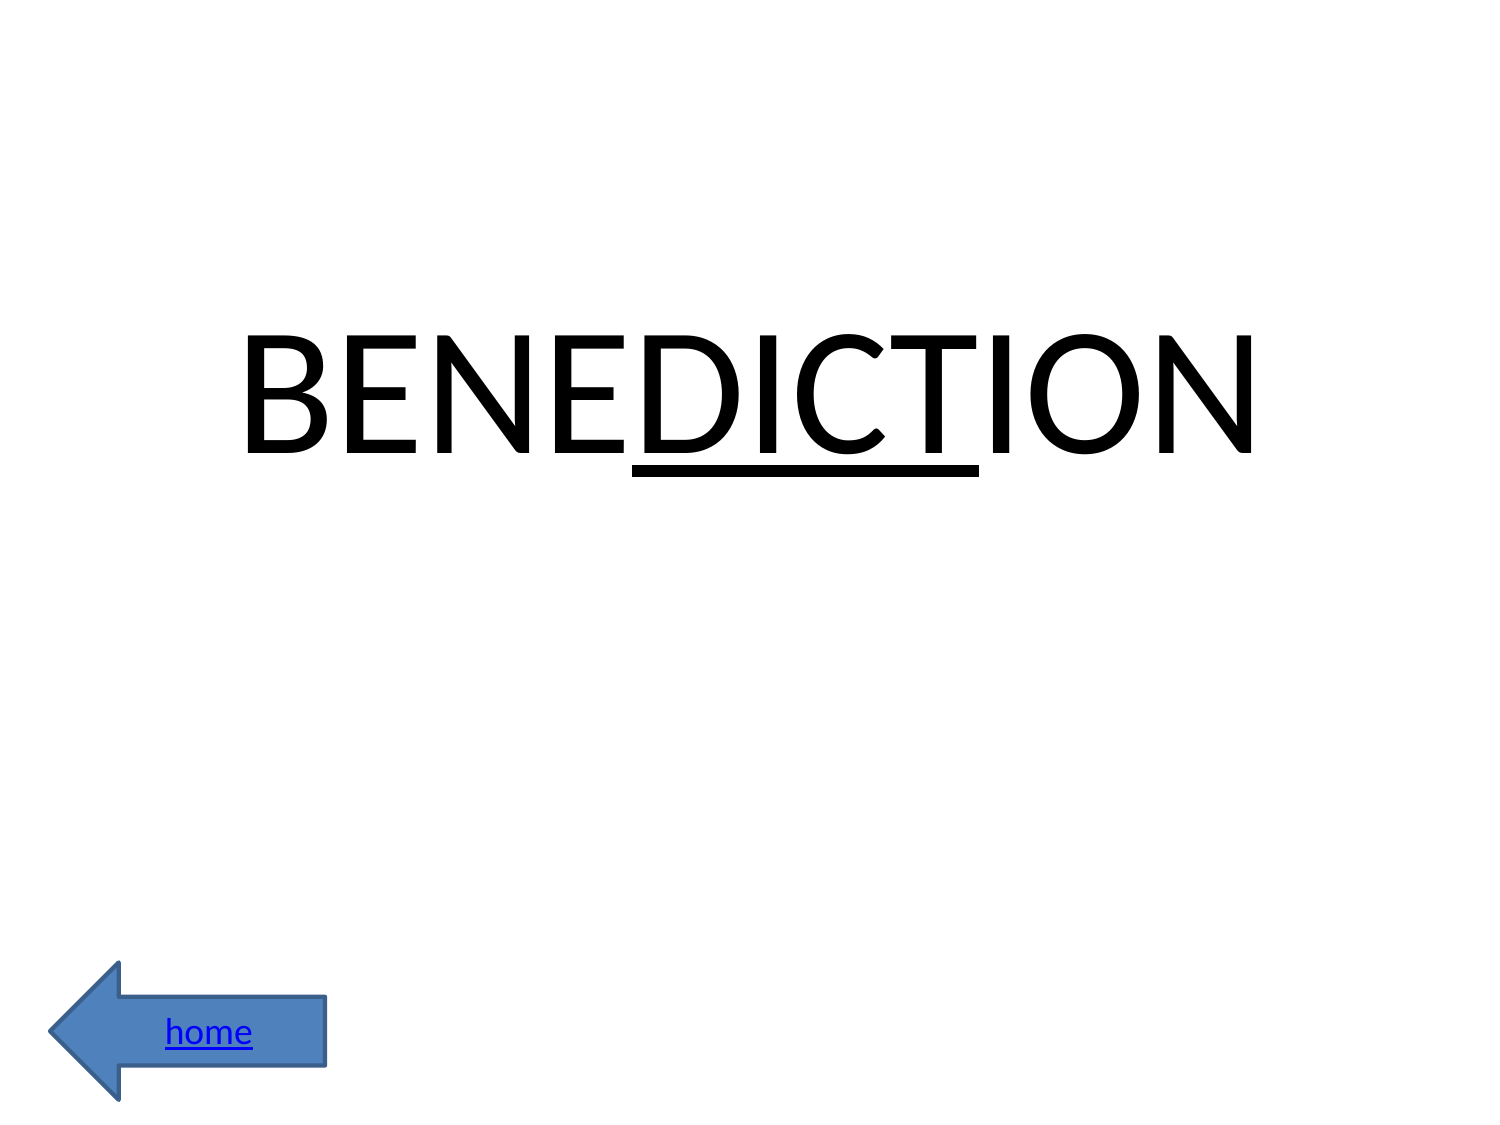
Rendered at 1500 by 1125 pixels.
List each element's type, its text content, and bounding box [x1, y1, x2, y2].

text_box home [150, 999, 325, 1060]
text_box [47, 960, 328, 1102]
list BENEDICTION [75, 262, 1425, 1005]
